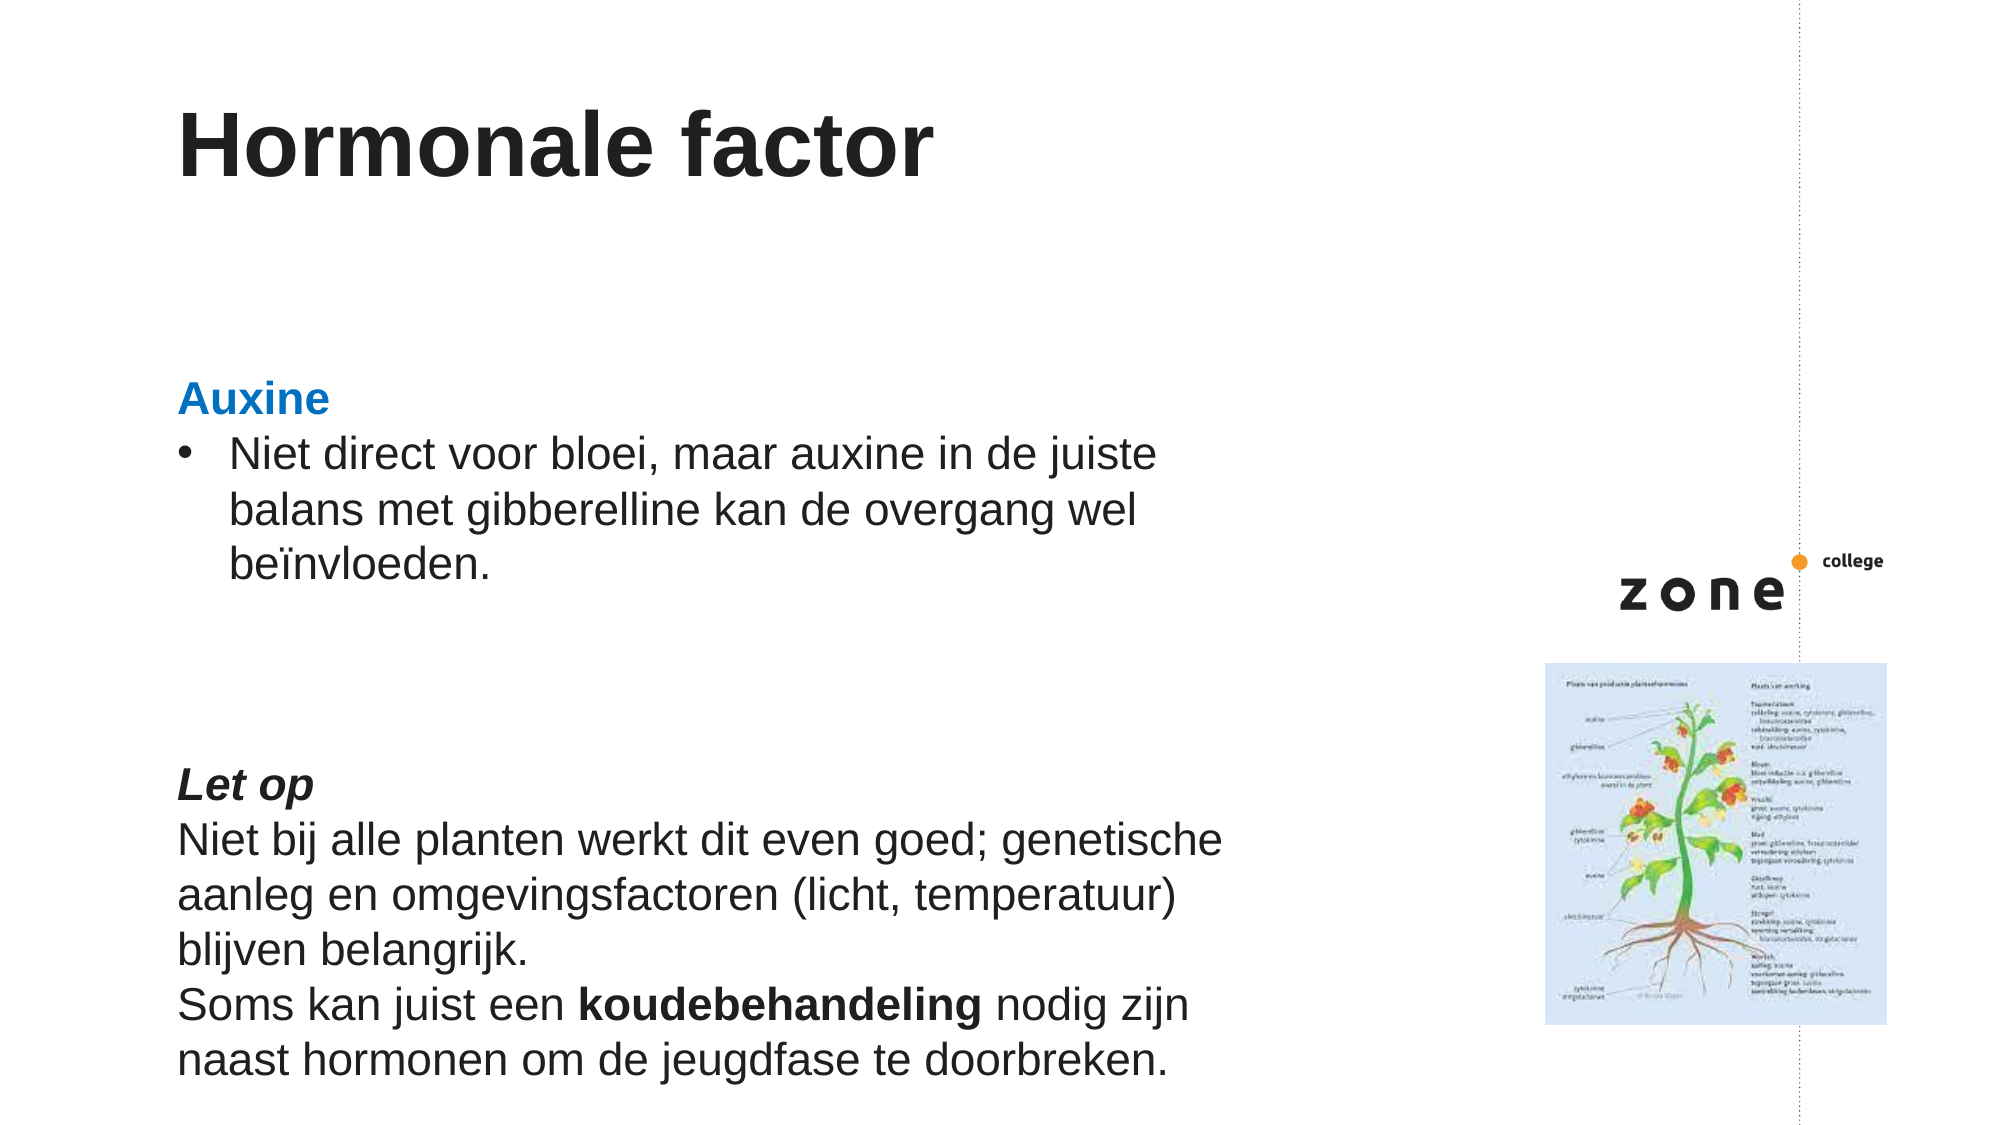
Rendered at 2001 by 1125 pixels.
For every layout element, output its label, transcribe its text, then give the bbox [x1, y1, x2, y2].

picture [1545, 0, 2001, 1125]
list Auxine Niet direct voor bloei, maar auxine in de juiste balans met gibberelline kan de overgang wel beïnvloeden. Let op Niet bij alle planten werkt dit even goed; genetische aanleg en omgevingsfactoren (licht, temperatuur) blijven belangrijk. Soms kan juist een koudebehandeling nodig zijn naast hormonen om de jeugdfase te doorbreken. [177, 313, 1269, 1091]
title Hormonale factor [177, 97, 1471, 261]
